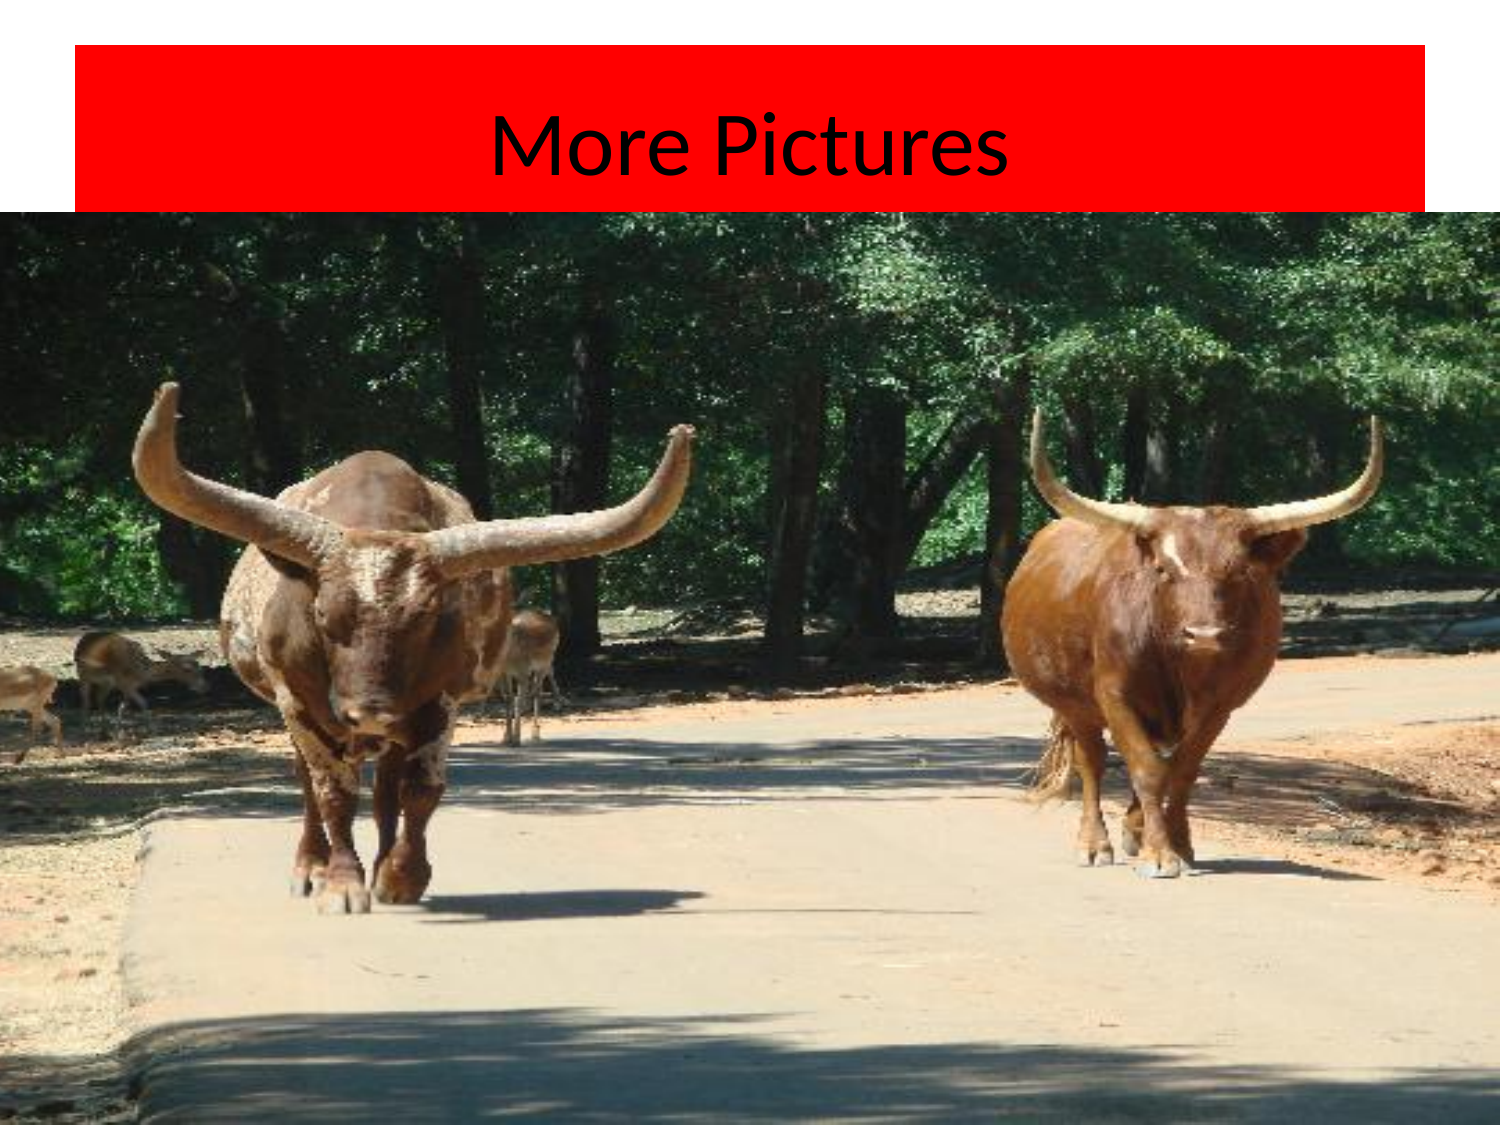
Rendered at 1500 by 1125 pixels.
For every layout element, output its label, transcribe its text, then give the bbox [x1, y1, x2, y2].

title More Pictures [75, 45, 1425, 210]
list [0, 212, 1500, 1125]
